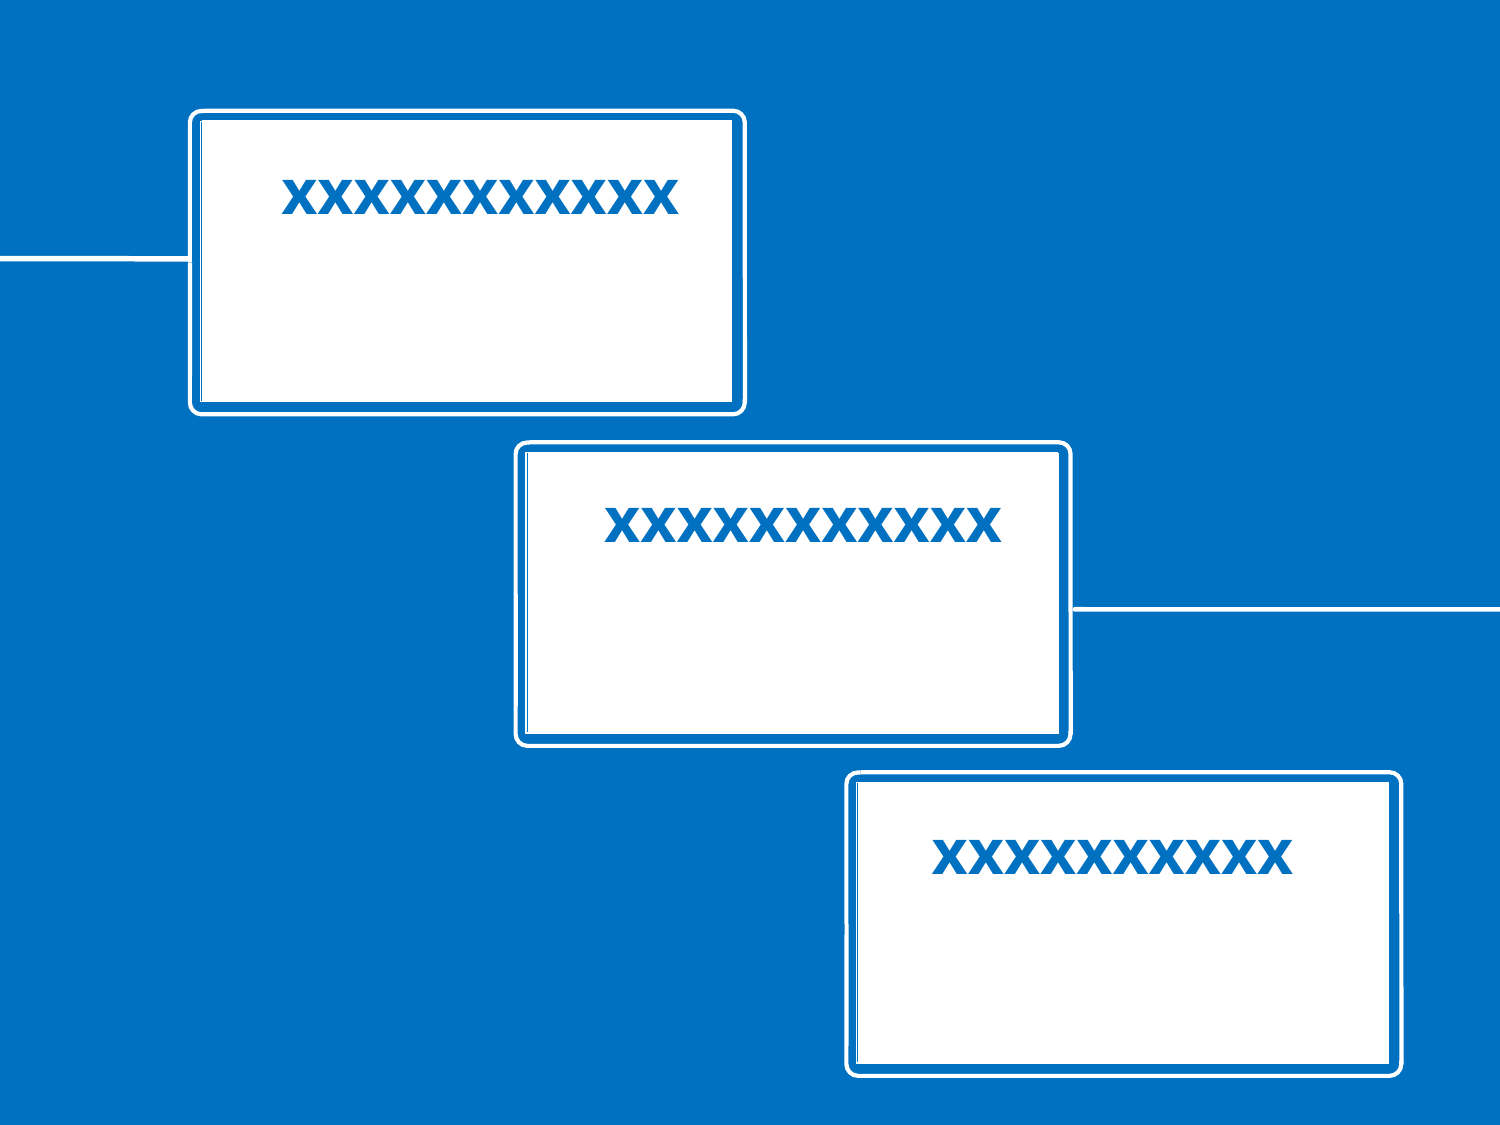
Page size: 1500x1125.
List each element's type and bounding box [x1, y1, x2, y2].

text_box [189, 110, 746, 415]
text_box [515, 441, 1071, 747]
text_box [846, 771, 1402, 1077]
